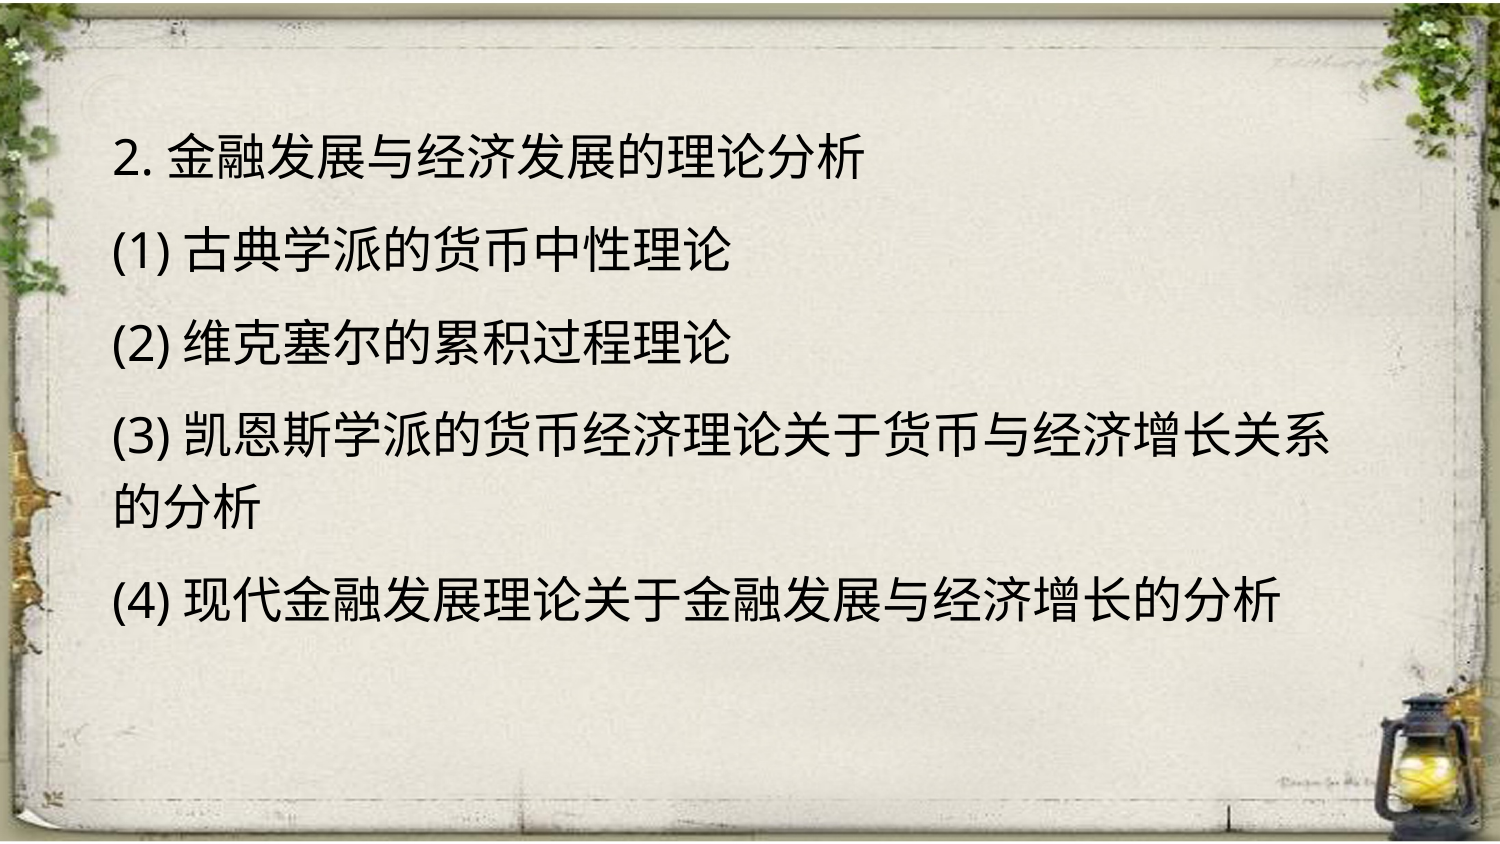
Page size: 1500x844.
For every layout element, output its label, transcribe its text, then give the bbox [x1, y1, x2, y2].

picture [0, 0, 1500, 844]
list 2.金融发展与经济发展的理论分析 (1)古典学派的货币中性理论 (2)维克塞尔的累积过程理论 (3)凯恩斯学派的货币经济理论关于货币与经济增长关系的分析 (4)现代金融发展理论关于金融发展与经济增长的分析 [97, 105, 1374, 844]
